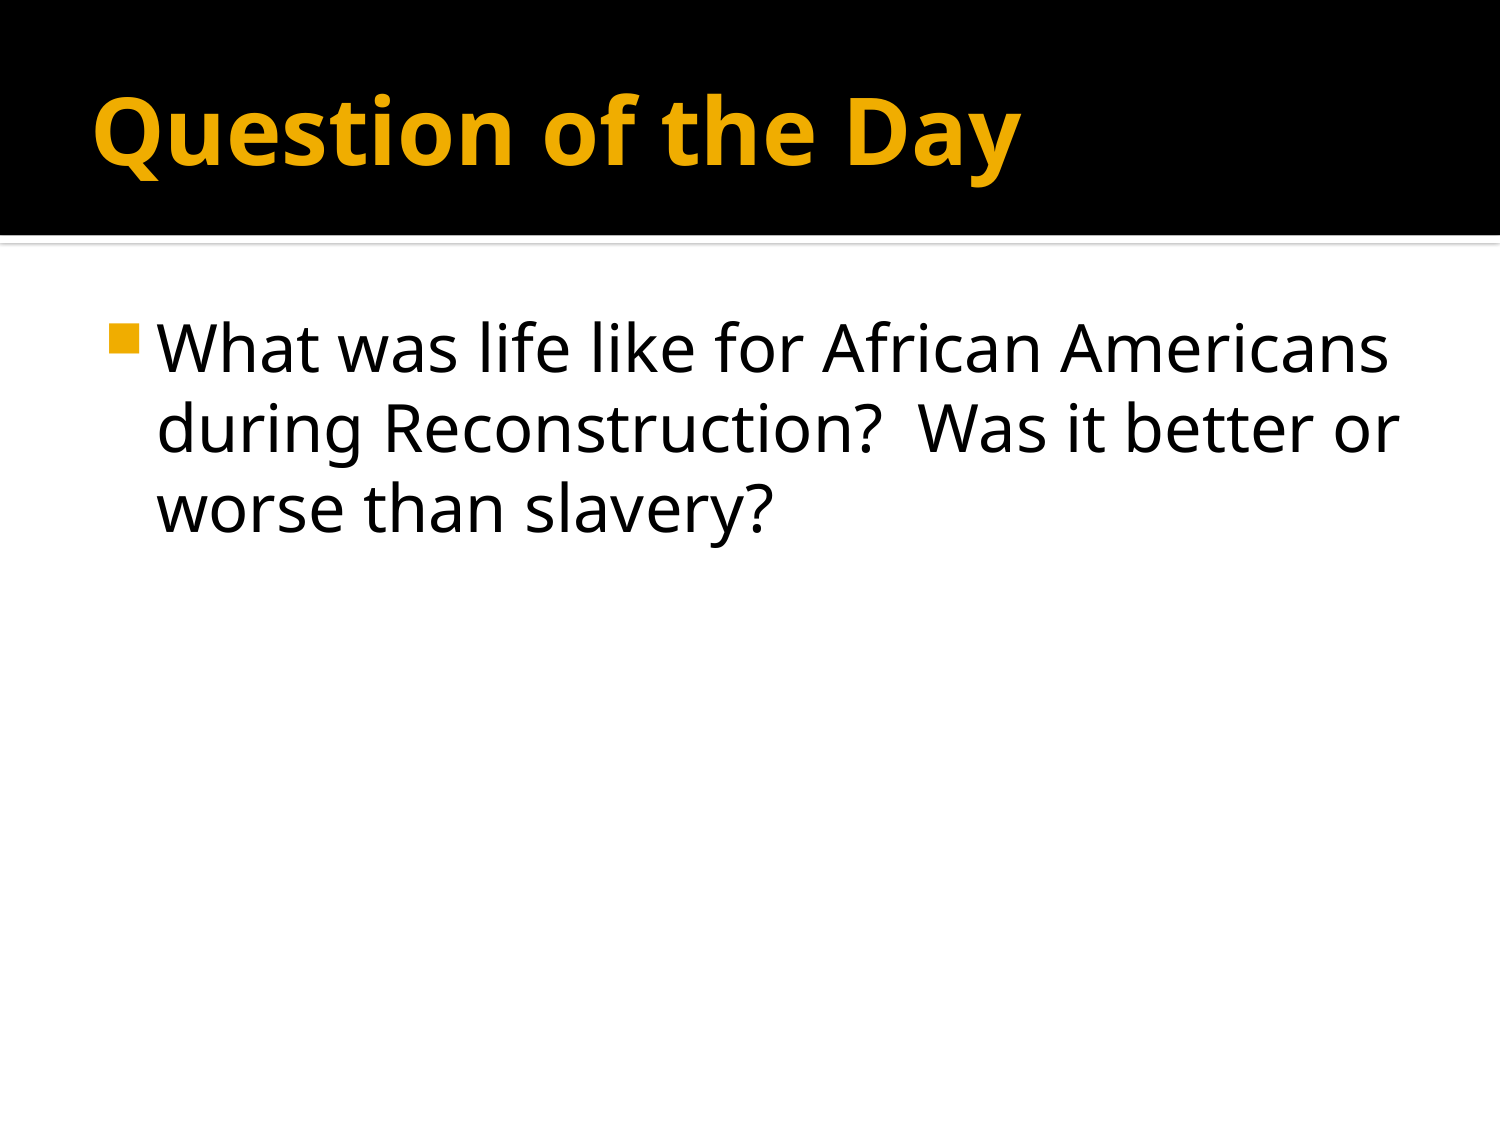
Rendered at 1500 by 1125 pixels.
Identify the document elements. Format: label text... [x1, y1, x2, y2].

list What was life like for African Americans during Reconstruction? Was it better or worse than slavery? [75, 291, 1425, 1050]
title Question of the Day [75, 25, 1425, 231]
